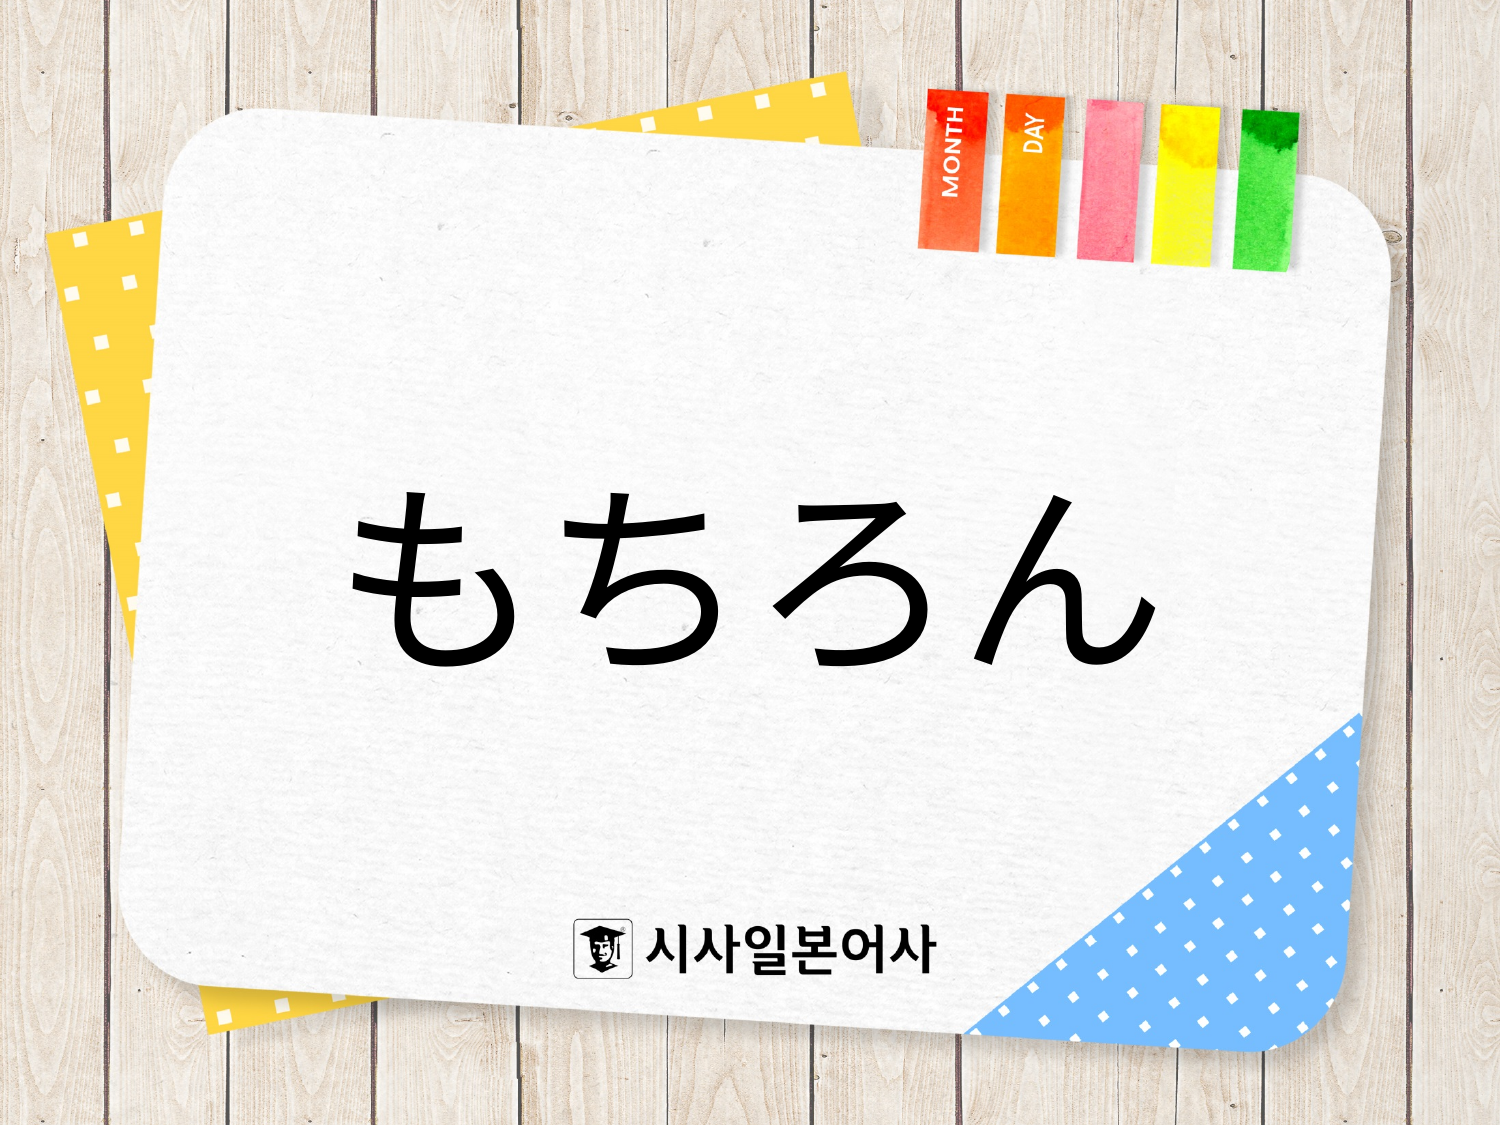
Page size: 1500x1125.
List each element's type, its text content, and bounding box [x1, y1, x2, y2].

picture [0, 0, 1500, 1125]
title もちろん [75, 338, 1425, 811]
